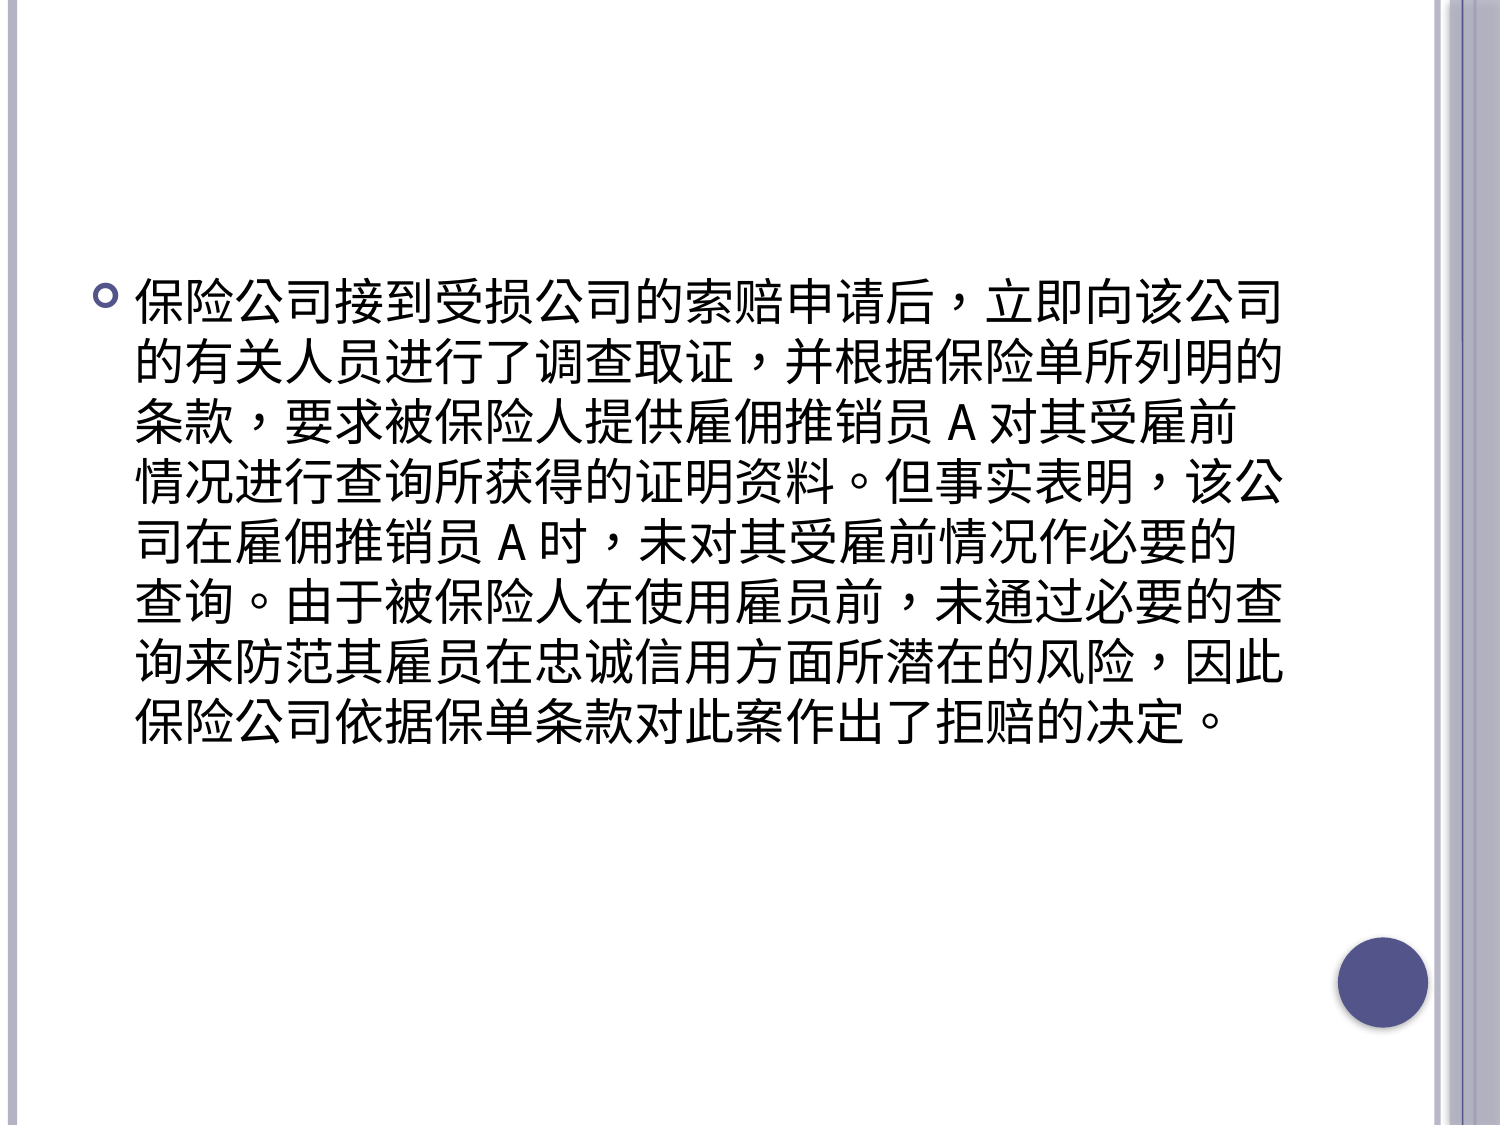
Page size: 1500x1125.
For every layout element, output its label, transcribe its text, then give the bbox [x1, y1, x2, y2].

list 保险公司接到受损公司的索赔申请后，立即向该公司的有关人员进行了调查取证，并根据保险单所列明的条款，要求被保险人提供雇佣推销员A对其受雇前情况进行查询所获得的证明资料。但事实表明，该公司在雇佣推销员A时，未对其受雇前情况作必要的查询。由于被保险人在使用雇员前，未通过必要的查询来防范其雇员在忠诚信用方面所潜在的风险，因此保险公司依据保单条款对此案作出了拒赔的决定。 [74, 262, 1301, 1063]
